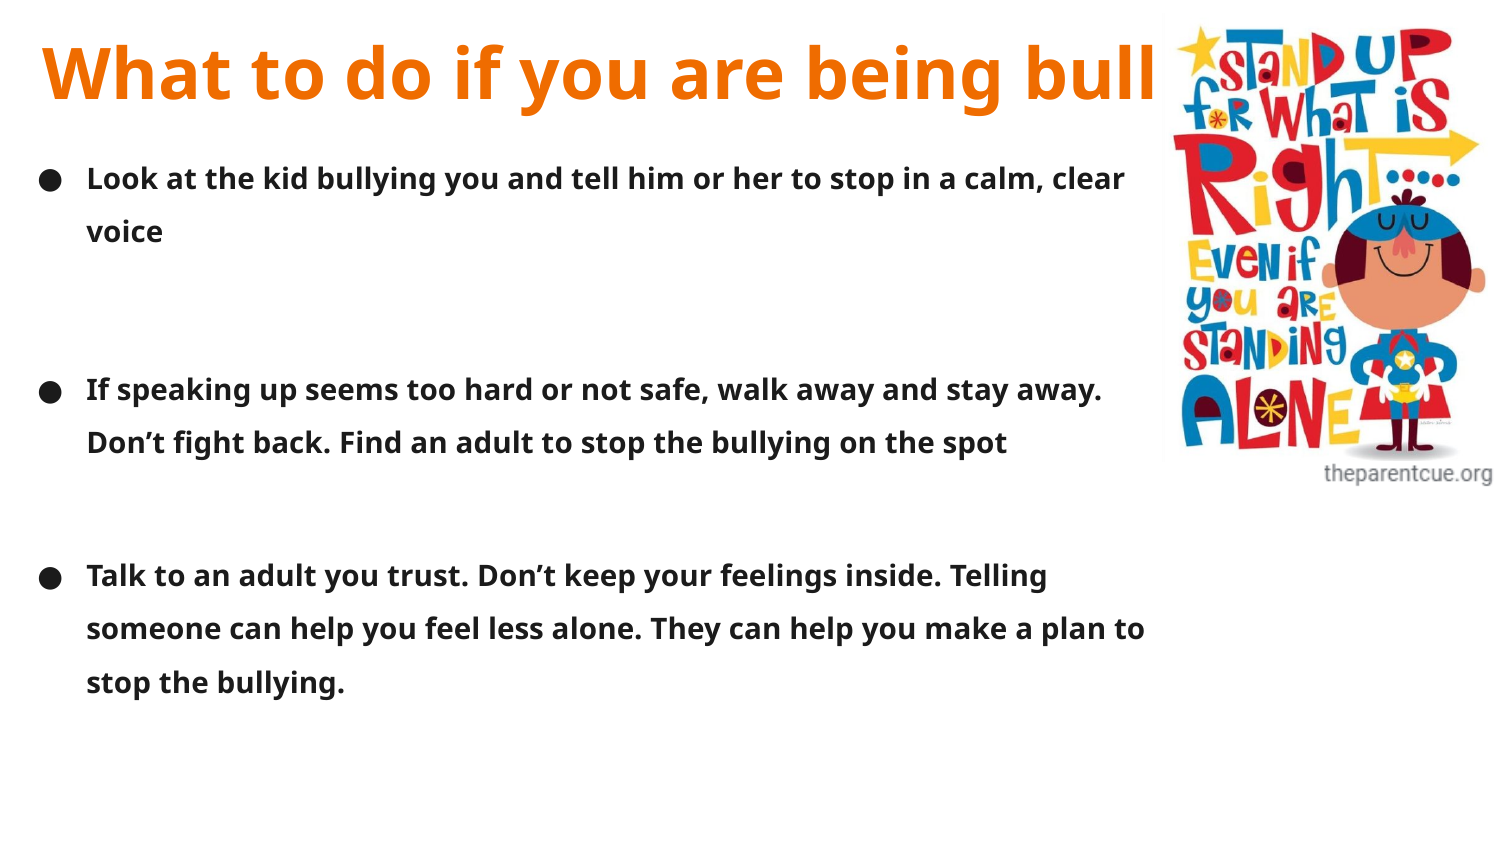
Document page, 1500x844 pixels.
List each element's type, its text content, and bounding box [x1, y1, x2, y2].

title What to do if you are being bullied? [27, 13, 1160, 71]
picture [1162, 13, 1500, 495]
list Look at the kid bullying you and tell him or her to stop in a calm, clear voice If speaking up seems too hard or not safe, walk away and stay away. Don’t fight back. Find an adult to stop the bullying on the spot Talk to an adult you trust. Don’t keep your feelings inside. Telling someone can help you feel less alone. They can help you make a plan to stop the bullying. [0, 71, 1192, 720]
